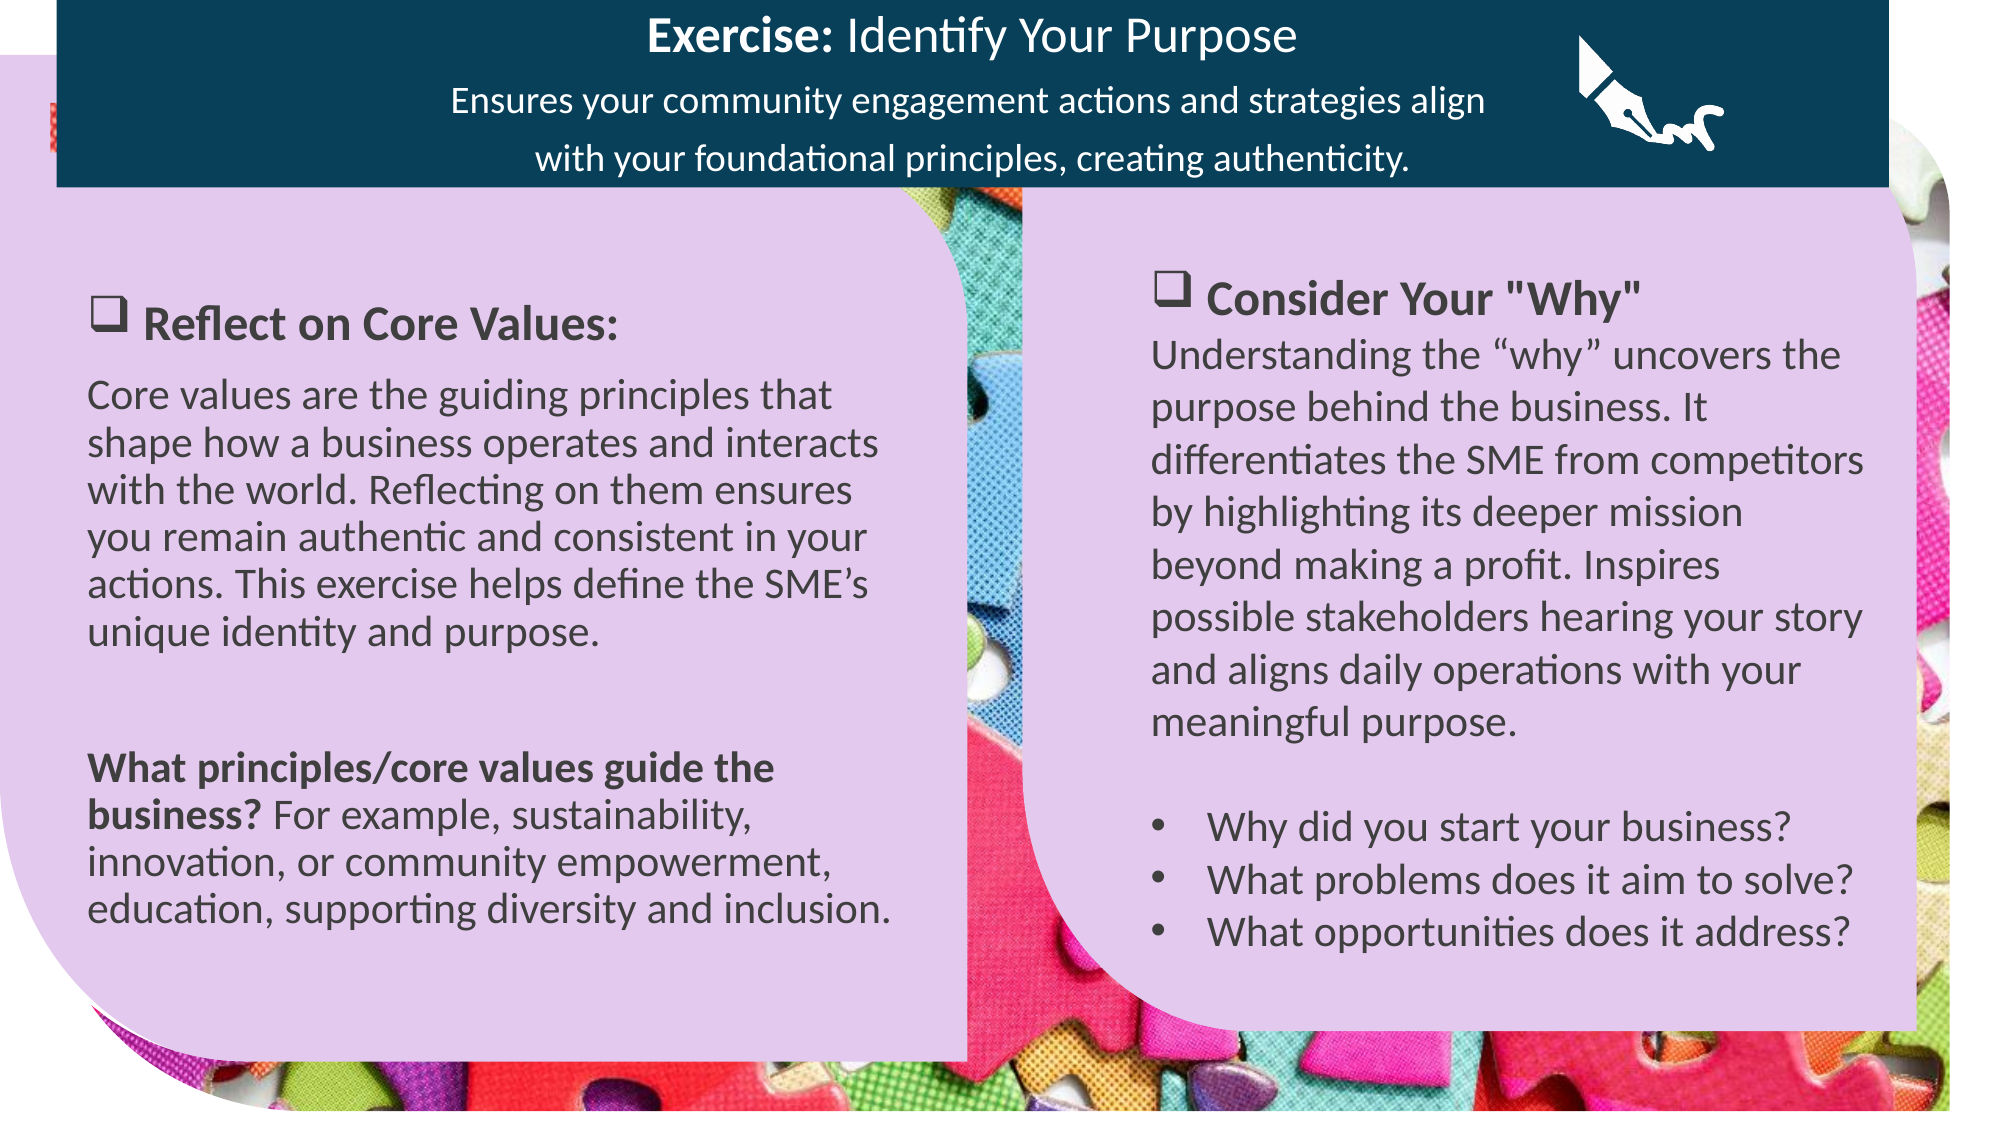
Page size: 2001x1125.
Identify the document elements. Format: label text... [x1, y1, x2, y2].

picture [50, 19, 1950, 1112]
list Exercise: Identify Your Purpose Ensures your community engagement actions and strategies align with your foundational principles, creating authenticity. [56, 0, 1889, 102]
